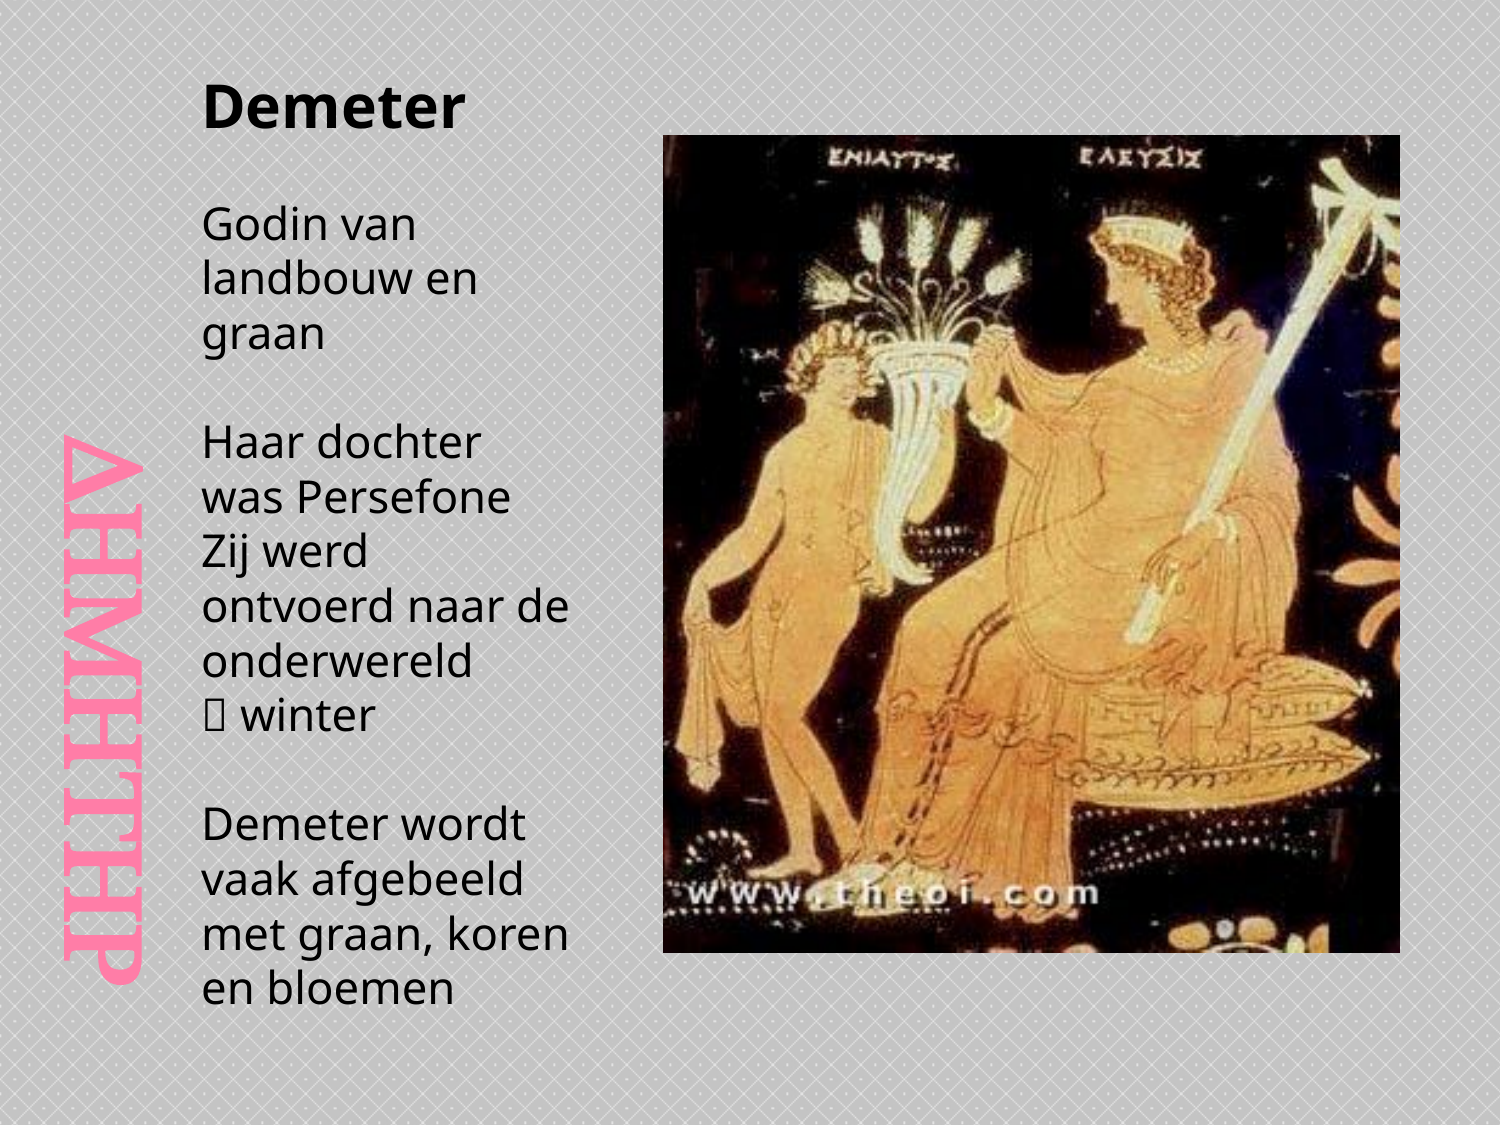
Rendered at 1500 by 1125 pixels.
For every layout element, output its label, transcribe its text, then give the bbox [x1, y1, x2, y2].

list Demeter Godin van landbouw en graan Haar dochter was Persefone Zij werd ontvoerd naar de onderwereld  winter Demeter wordt vaak afgebeeld met graan, koren en bloemen [186, 60, 587, 1036]
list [663, 135, 1400, 953]
title dhmhthr [36, 60, 186, 1036]
